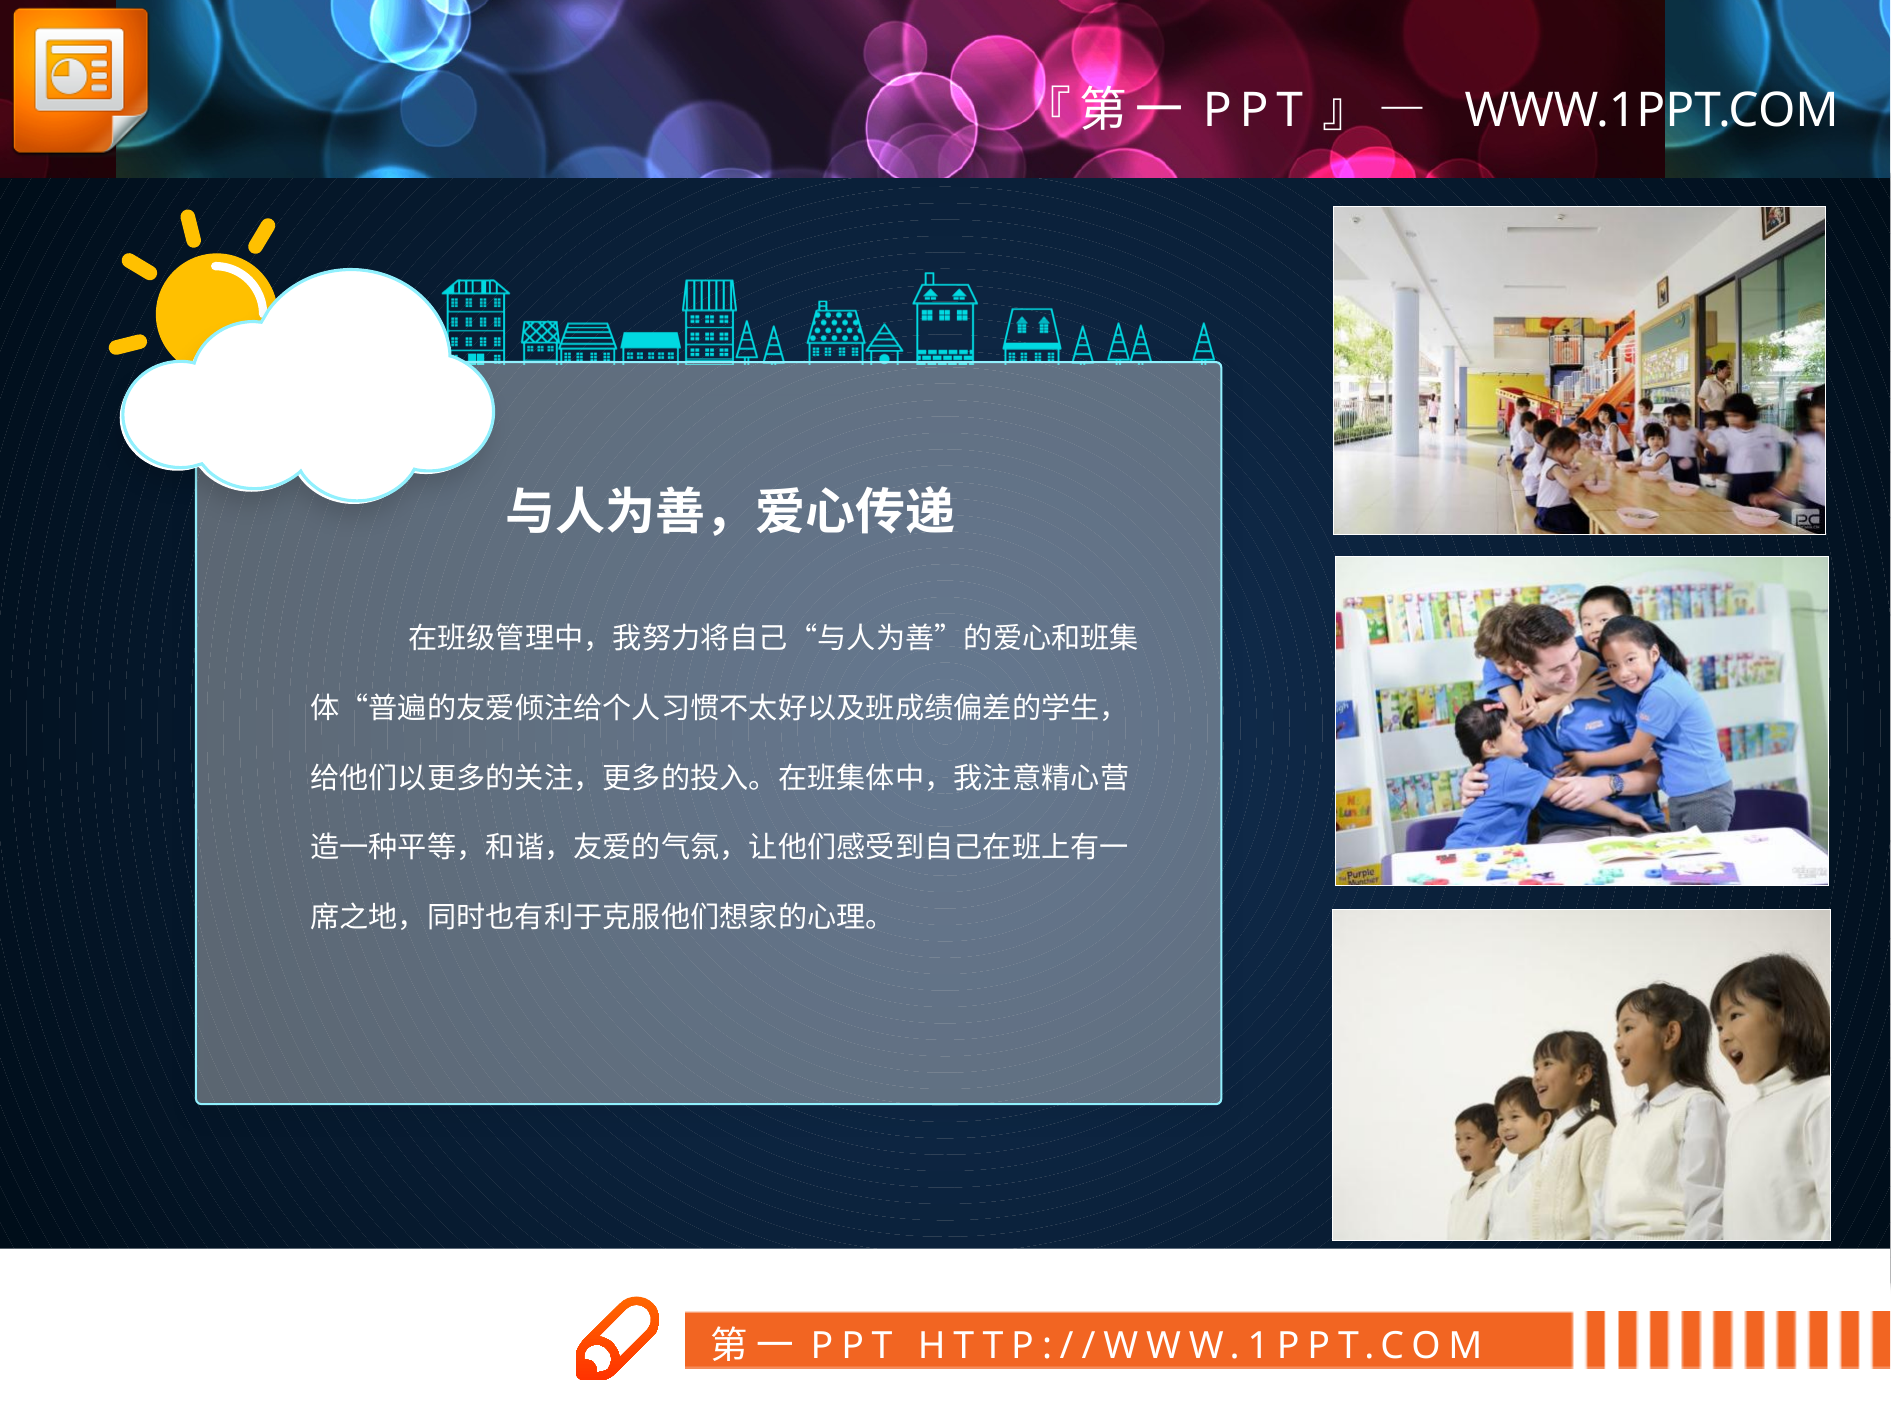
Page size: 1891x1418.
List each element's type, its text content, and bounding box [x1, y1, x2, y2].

picture [685, 1311, 1891, 1369]
picture [1333, 206, 1826, 535]
picture [327, 264, 1254, 365]
picture [1334, 555, 1829, 886]
picture [1332, 909, 1832, 1241]
text_box 与人为善，爱心传递 [491, 472, 971, 547]
picture [0, 0, 1891, 178]
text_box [119, 269, 494, 505]
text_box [111, 212, 323, 424]
text_box 在班级管理中，我努力将自己“与人为善”的爱心和班集体“普遍的友爱倾注给个人习惯不太好以及班成绩偏差的学生，给他们以更多的关注，更多的投入。在班集体中，我注意精心营造一种平等，和谐，友爱的气氛，让他们感受到自己在班上有一席之地，同时也有利于克服他们想家的心理。 [295, 576, 1163, 942]
text_box [195, 373, 1222, 1105]
